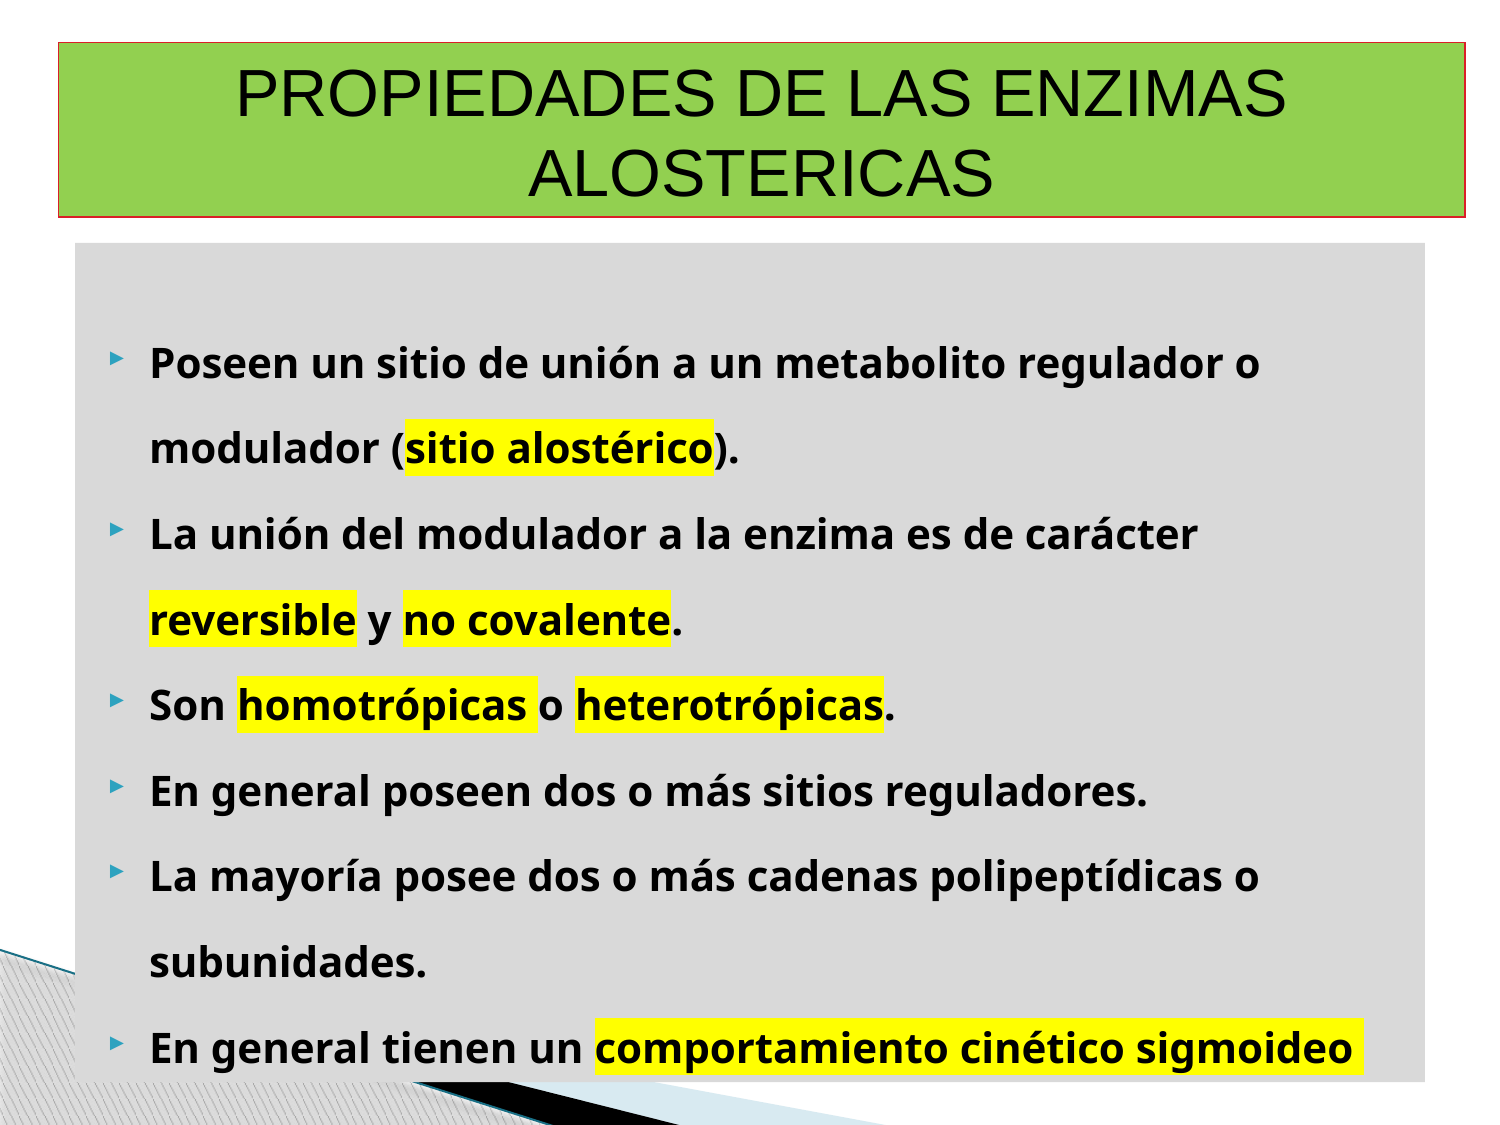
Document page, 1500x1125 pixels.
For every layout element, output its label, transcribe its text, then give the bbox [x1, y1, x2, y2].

list Poseen un sitio de unión a un metabolito regulador o modulador (sitio alostérico). La unión del modulador a la enzima es de carácter reversible y no covalente. Son homotrópicas o heterotrópicas. En general poseen dos o más sitios reguladores. La mayoría posee dos o más cadenas polipeptídicas o subunidades. En general tienen un comportamiento cinético sigmoideo [74, 242, 1426, 1083]
text_box [159, 218, 1306, 222]
text_box PROPIEDADES DE LAS ENZIMAS ALOSTERICAS [58, 42, 1465, 218]
